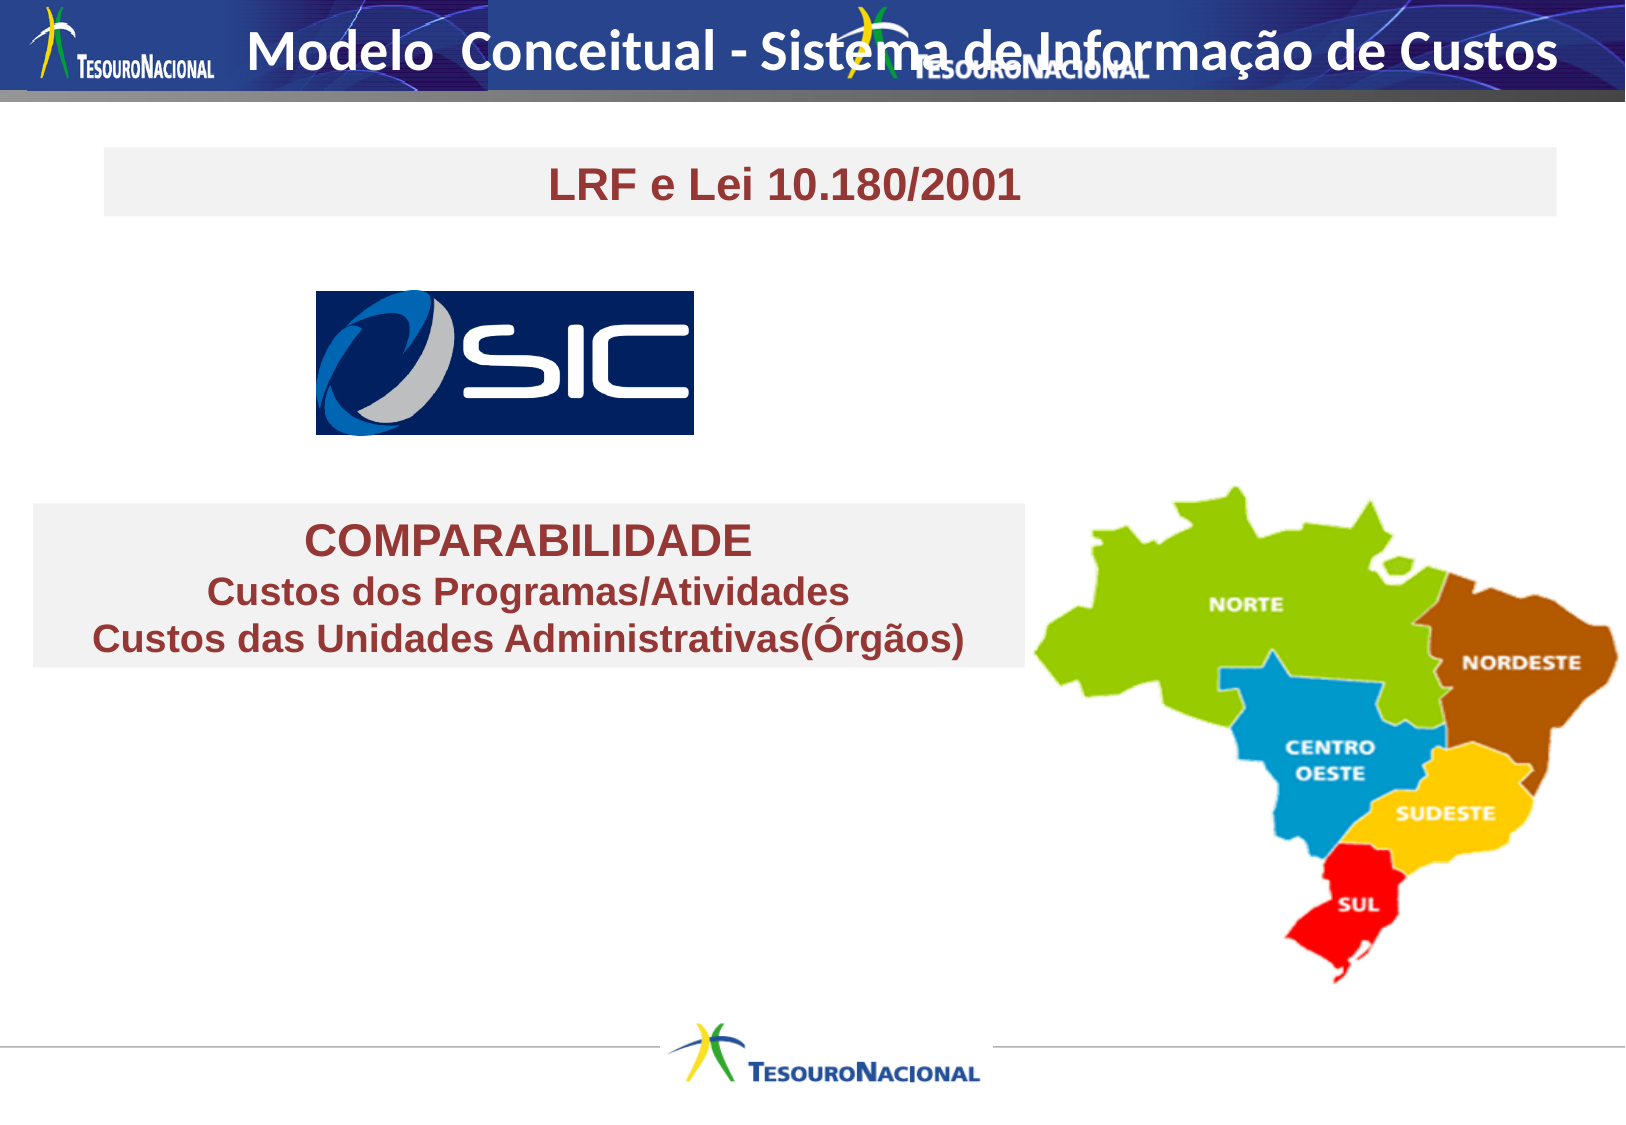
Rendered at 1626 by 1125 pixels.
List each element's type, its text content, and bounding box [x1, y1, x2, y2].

text_box COMPARABILIDADE Custos dos Programas/Atividades Custos das Unidades Administrativas(Órgãos) [33, 503, 1019, 668]
picture [0, 0, 1625, 91]
picture [1024, 471, 1625, 1000]
picture [316, 290, 695, 436]
text_box Modelo Conceitual - Sistema de Informação de Custos [98, 5, 1574, 90]
text_box LRF e Lei 10.180/2001 [103, 147, 1557, 217]
picture [660, 1019, 993, 1093]
